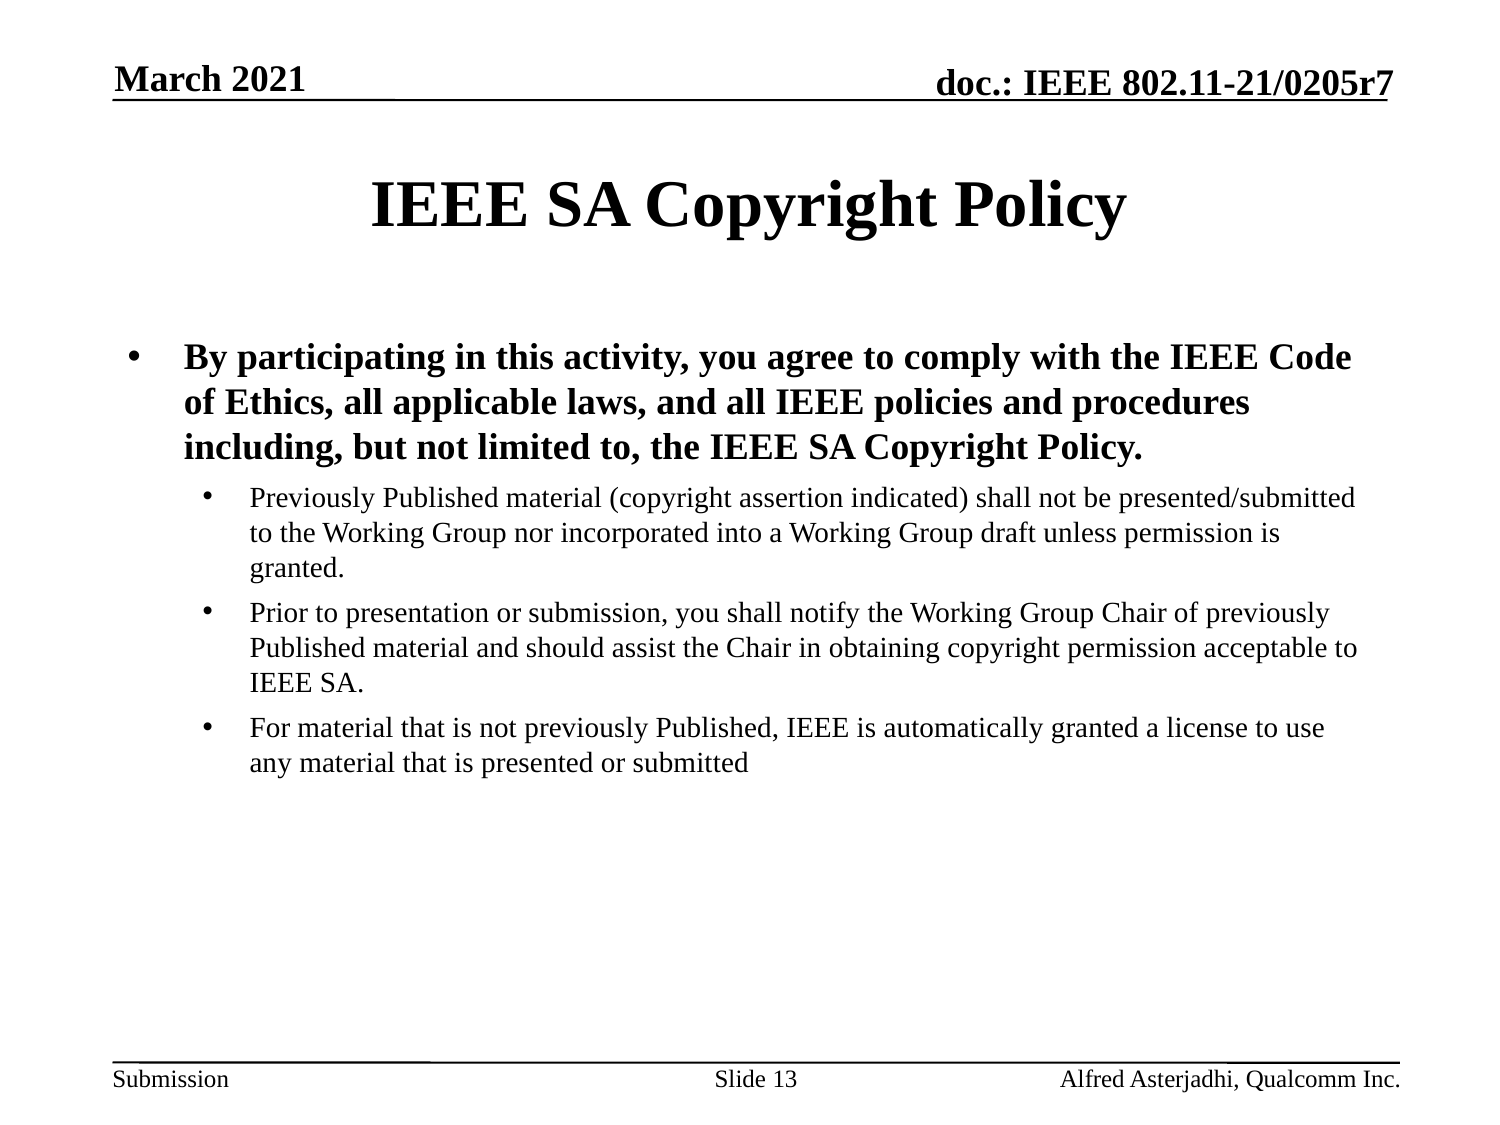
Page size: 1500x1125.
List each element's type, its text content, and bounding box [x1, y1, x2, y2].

list By participating in this activity, you agree to comply with the IEEE Code of Ethics, all applicable laws, and all IEEE policies and procedures including, but not limited to, the IEEE SA Copyright Policy. Previously Published material (copyright assertion indicated) shall not be presented/submitted to the Working Group nor incorporated into a Working Group draft unless permission is granted. Prior to presentation or submission, you shall notify the Working Group Chair of previously Published material and should assist the Chair in obtaining copyright permission acceptable to IEEE SA. For material that is not previously Published, IEEE is automatically granted a license to use any material that is presented or submitted [112, 324, 1388, 1000]
title IEEE SA Copyright Policy [112, 112, 1388, 288]
footer Alfred Asterjadhi, Qualcomm Inc. [878, 1061, 1402, 1093]
slide_number Slide 13 [712, 1061, 800, 1123]
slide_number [114, 54, 423, 100]
